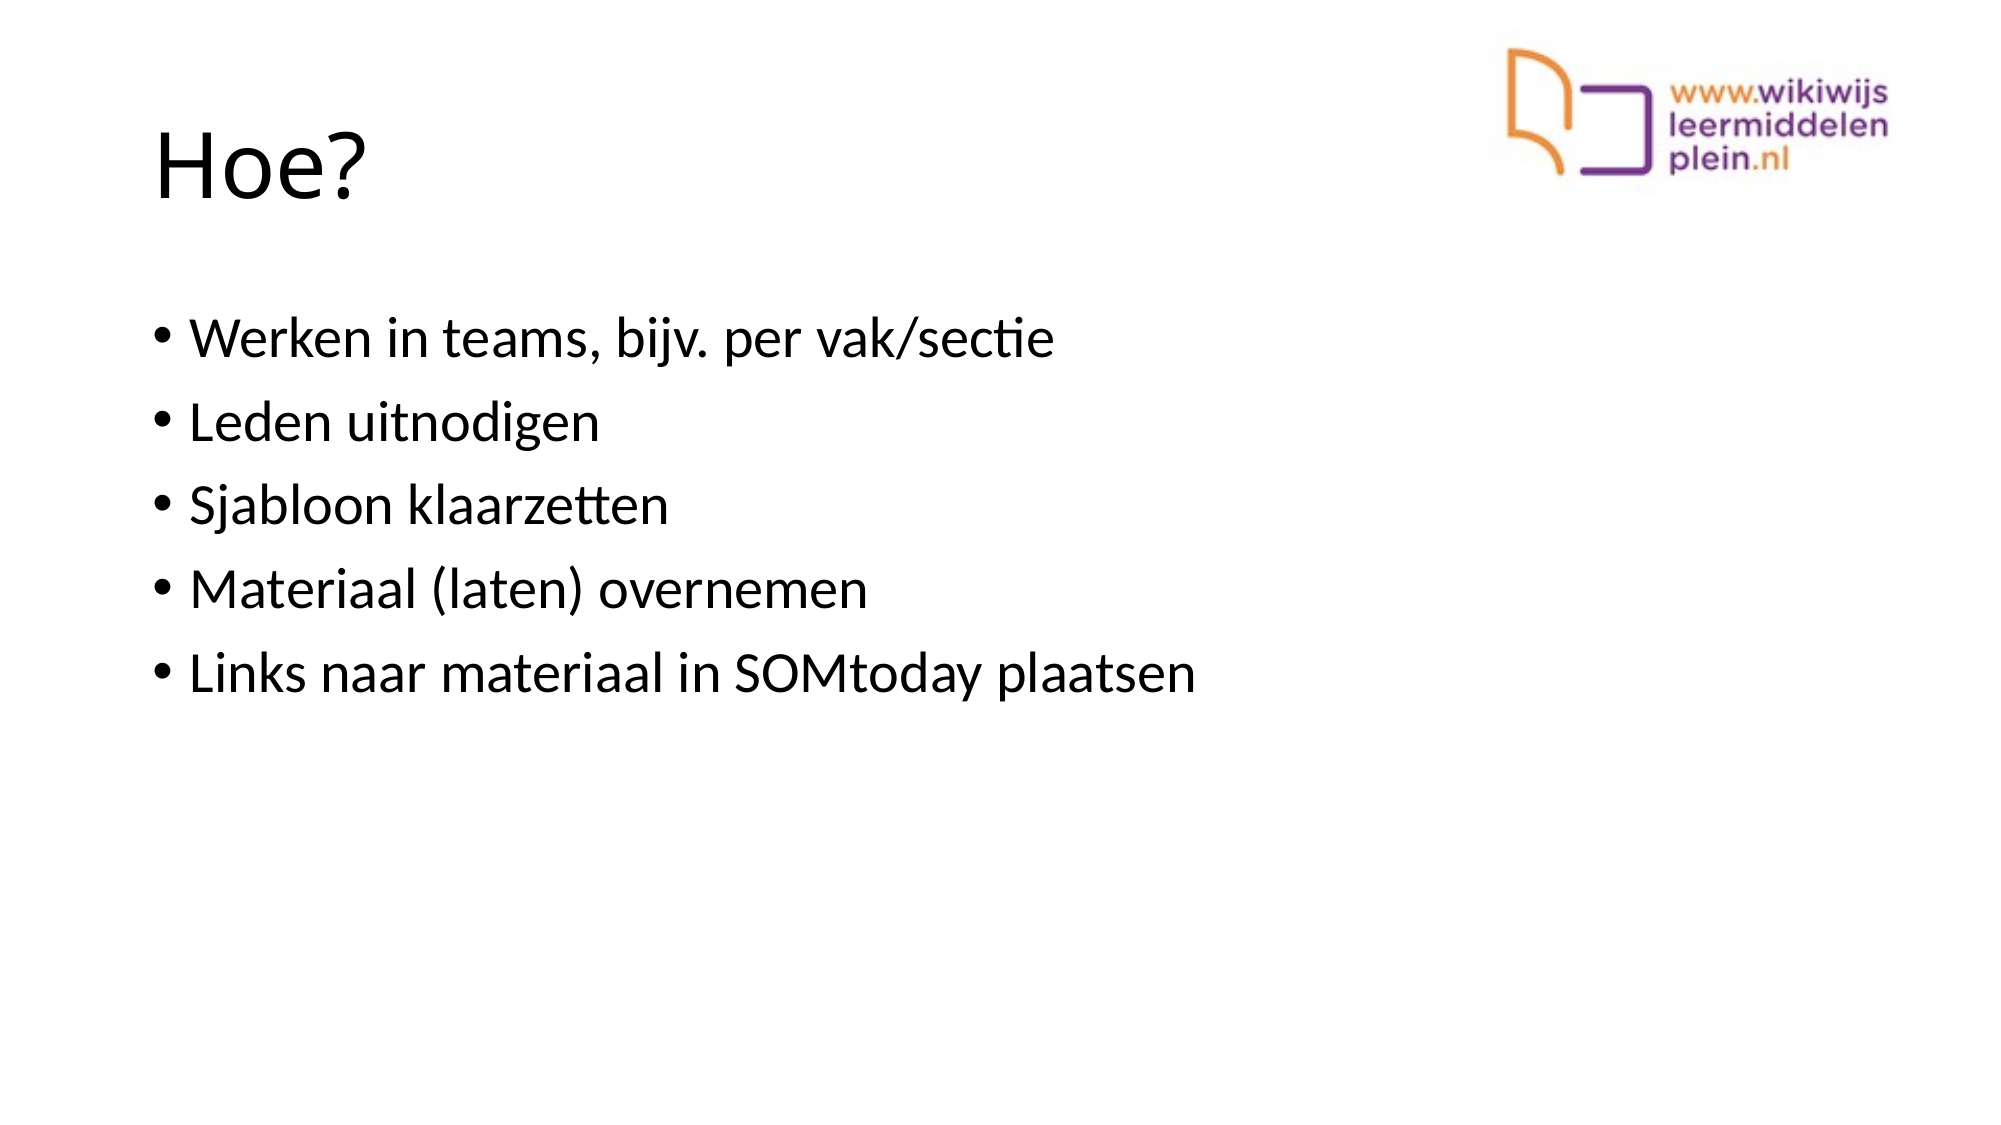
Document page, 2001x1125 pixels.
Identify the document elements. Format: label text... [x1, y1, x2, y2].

list Werken in teams, bijv. per vak/sectie Leden uitnodigen Sjabloon klaarzetten Materiaal (laten) overnemen Links naar materiaal in SOMtoday plaatsen [137, 299, 1863, 1014]
title Hoe? [137, 59, 1863, 278]
picture [1489, 30, 1907, 195]
